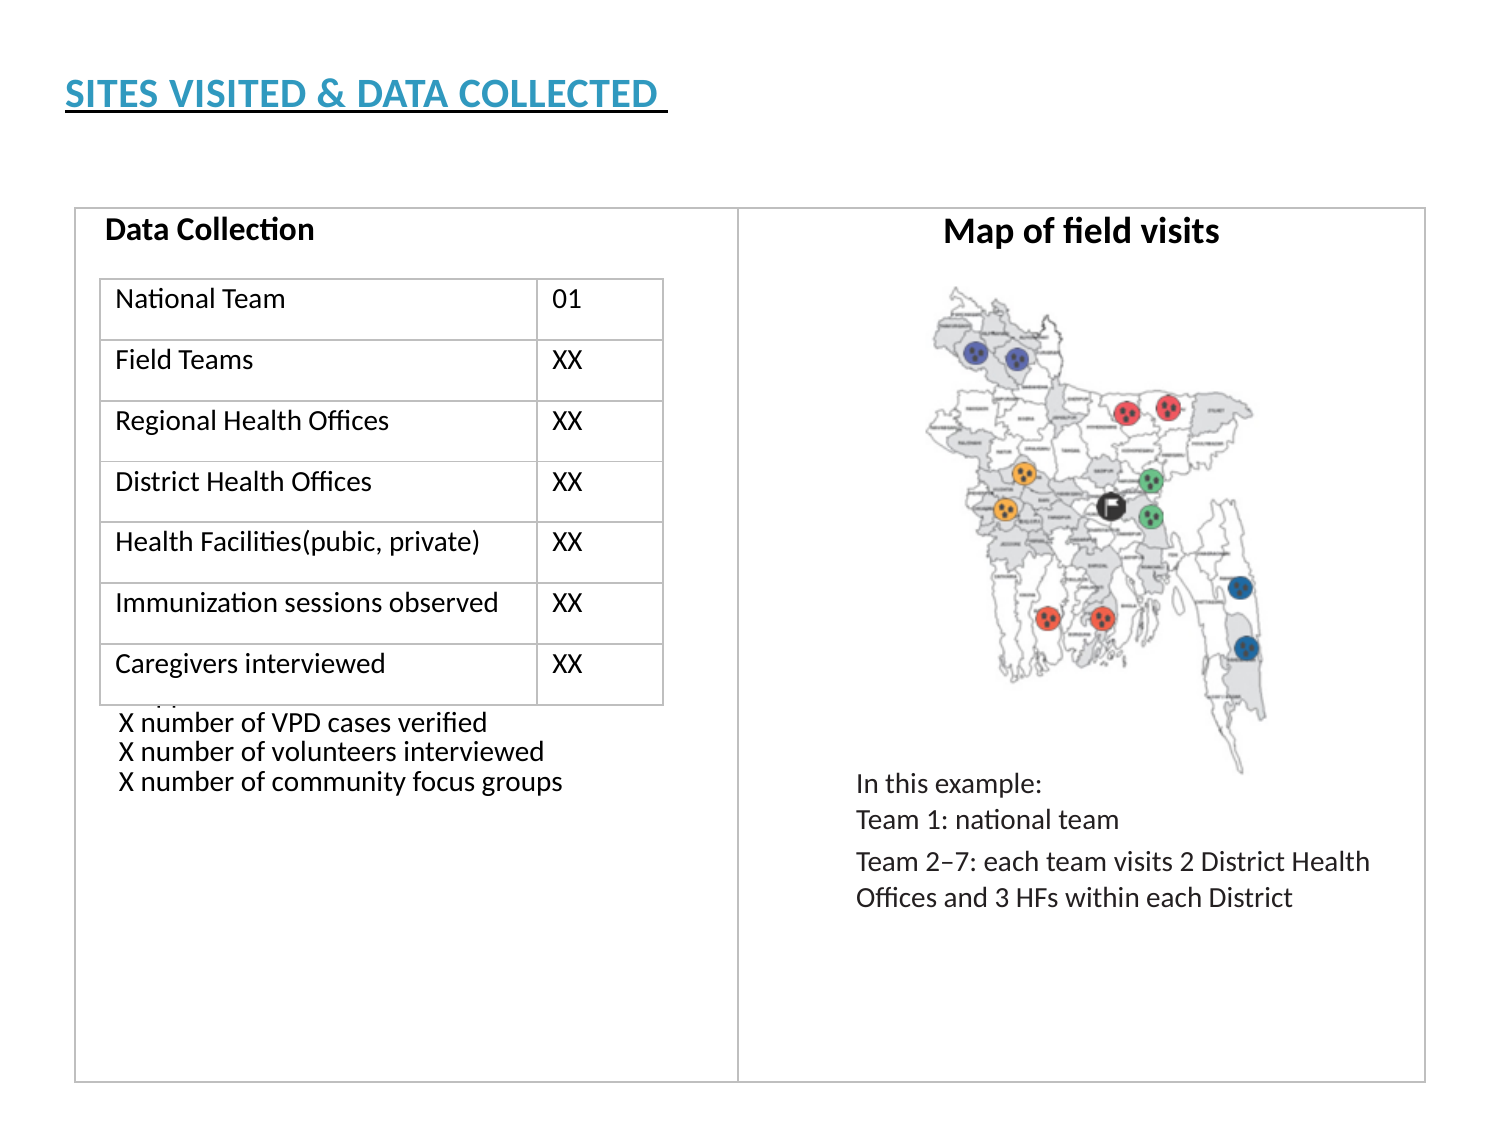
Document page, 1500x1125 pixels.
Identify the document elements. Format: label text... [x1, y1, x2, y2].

table_cell Caregivers interviewed [101, 645, 536, 704]
table_cell xx [538, 402, 662, 461]
table_header Map of field visits [739, 209, 1424, 1081]
table_header Data Collection If applicable include: X number of VPD cases verified X number of volunteers interviewed X number of community focus groups [76, 209, 737, 1081]
picture [892, 278, 1289, 794]
table_cell Regional Health Offices [101, 402, 536, 461]
table_cell xx [538, 584, 662, 643]
table_cell Health Facilities(pubic, private) [101, 523, 536, 582]
table_header 01 [538, 280, 662, 339]
table_cell xx [538, 645, 662, 704]
table_cell Immunization sessions observed [101, 584, 536, 643]
table_cell xx [538, 523, 662, 582]
table_cell xx [538, 462, 662, 521]
table_header National Team [101, 280, 536, 339]
table_cell District Health Offices [101, 462, 536, 521]
text_box SITES VISITED & DATA COLLECTED [64, 65, 1227, 118]
table_cell Field Teams [101, 341, 536, 400]
table_cell xx [538, 341, 662, 400]
text_box In this example: Team 1: national team Team 2–7: each team visits 2 District Health Offices and 3 HFs within each District [856, 775, 1388, 1035]
